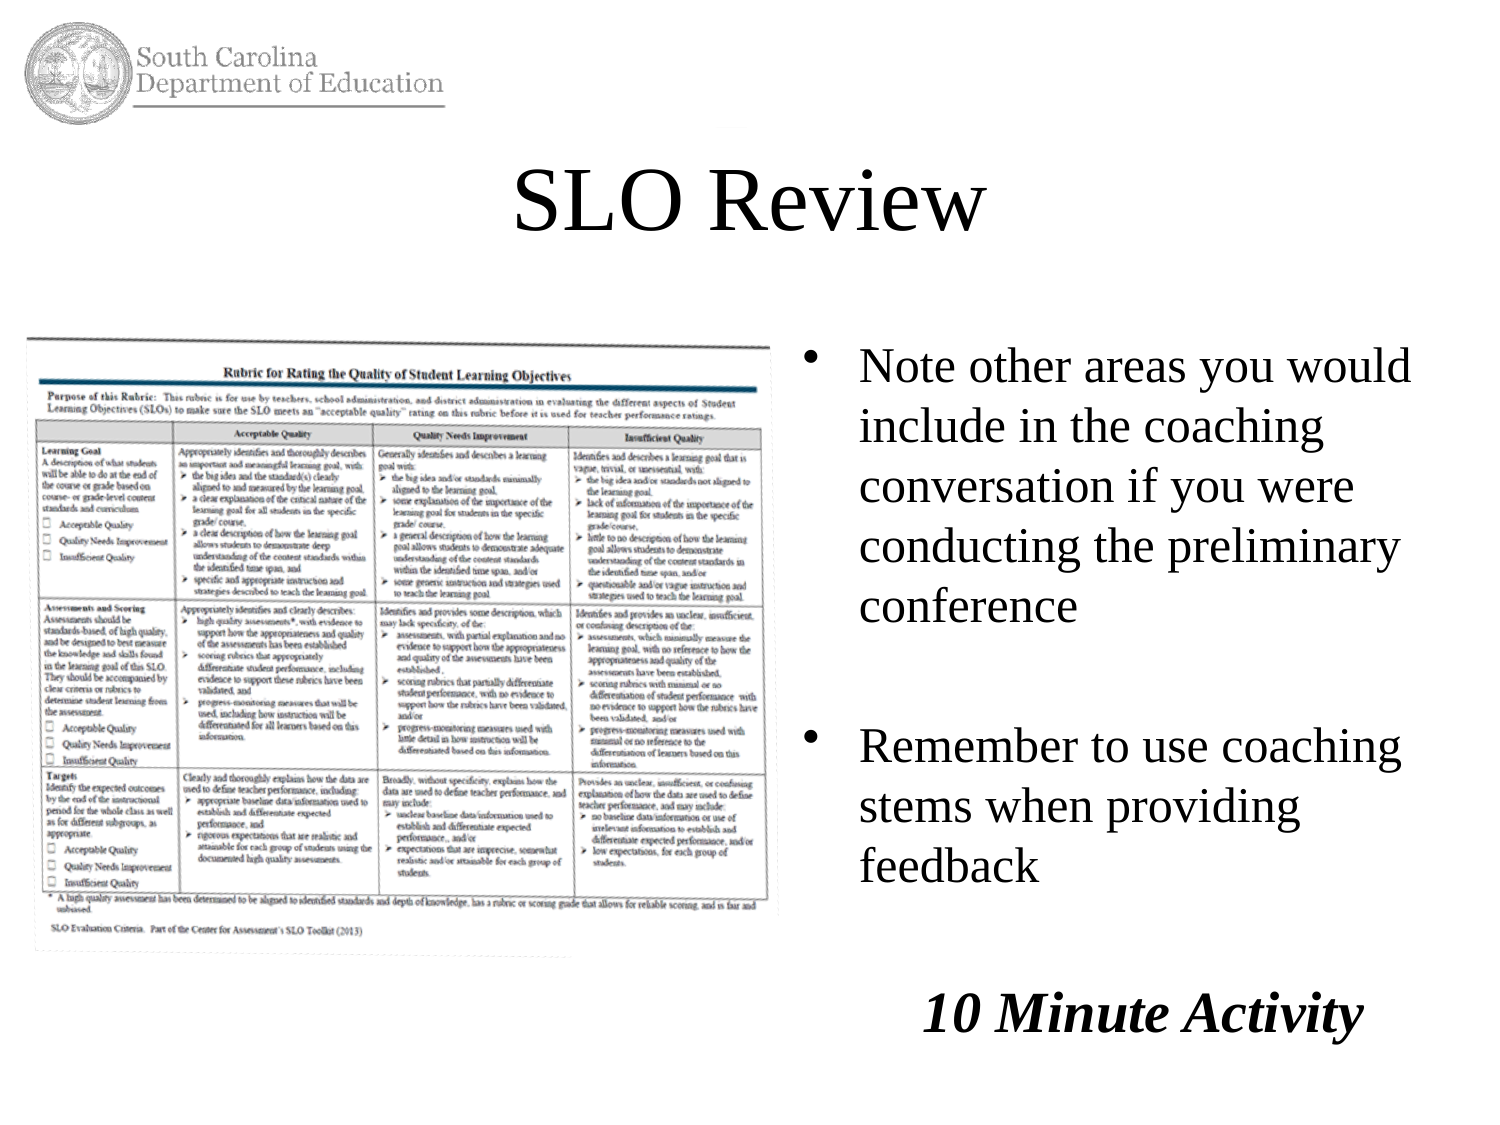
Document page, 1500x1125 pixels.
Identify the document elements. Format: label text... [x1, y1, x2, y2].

title SLO Review [112, 99, 1388, 288]
list Note other areas you would include in the coaching conversation if you were conducting the preliminary conference Remember to use coaching stems when providing feedback 10 Minute Activity [787, 324, 1500, 1038]
picture [0, 986, 1500, 1125]
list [0, 255, 817, 986]
picture [0, 0, 1500, 324]
picture [443, 195, 752, 255]
